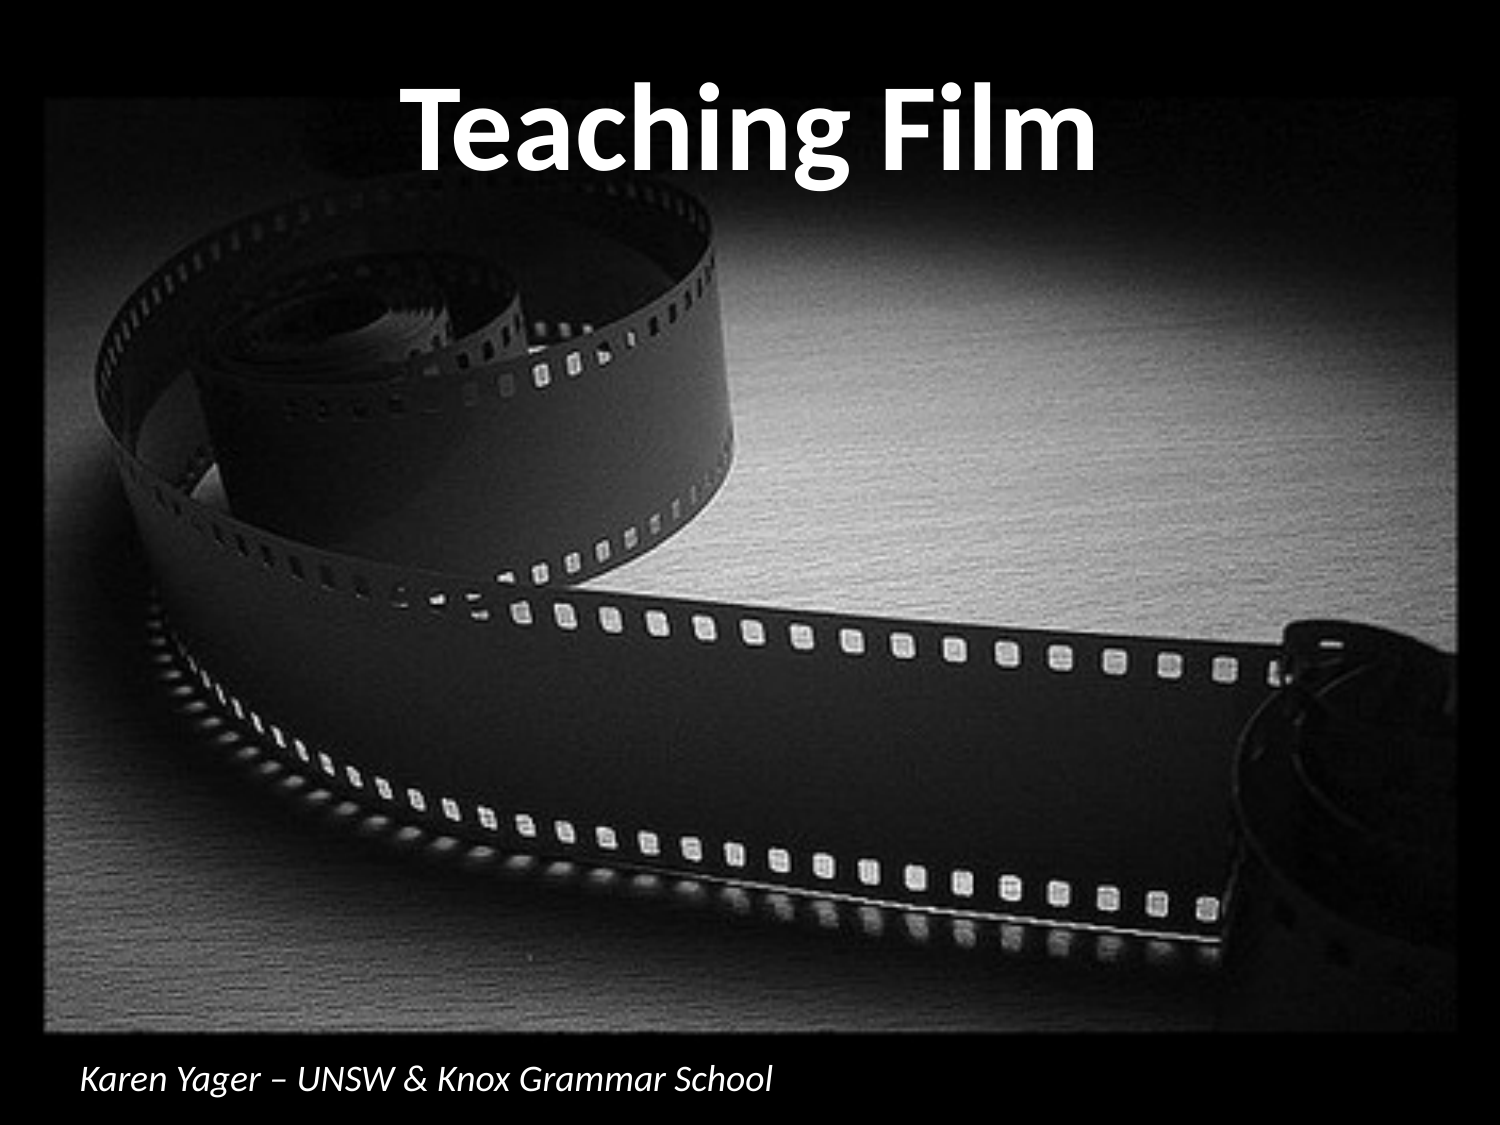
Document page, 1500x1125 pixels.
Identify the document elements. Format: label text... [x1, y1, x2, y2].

picture [0, 242, 1500, 1125]
title Teaching Film [0, 0, 1500, 242]
text_box Karen Yager – UNSW & Knox Grammar School [64, 1046, 809, 1107]
